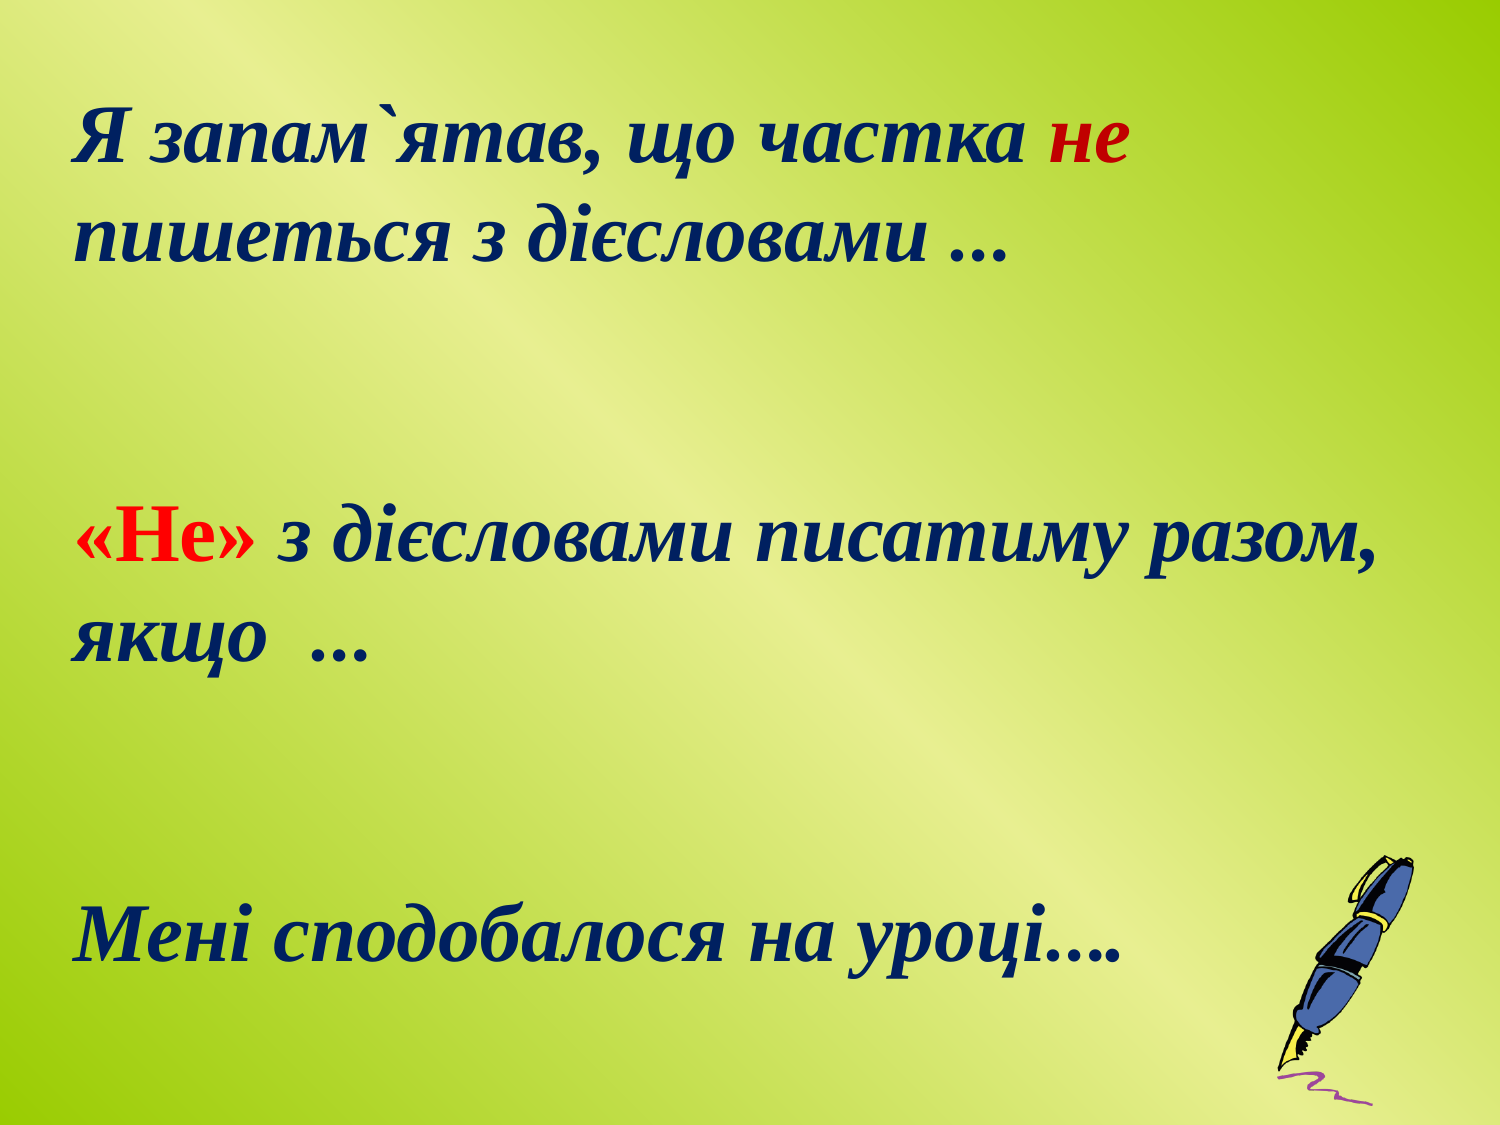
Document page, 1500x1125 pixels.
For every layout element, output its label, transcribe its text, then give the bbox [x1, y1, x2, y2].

text_box Я запам`ятав, що частка не пишеться з дієсловами … «Не» з дієсловами писатиму разом, якщо … Мені сподобалося на уроці…. [58, 71, 1407, 986]
picture [1277, 855, 1414, 1106]
